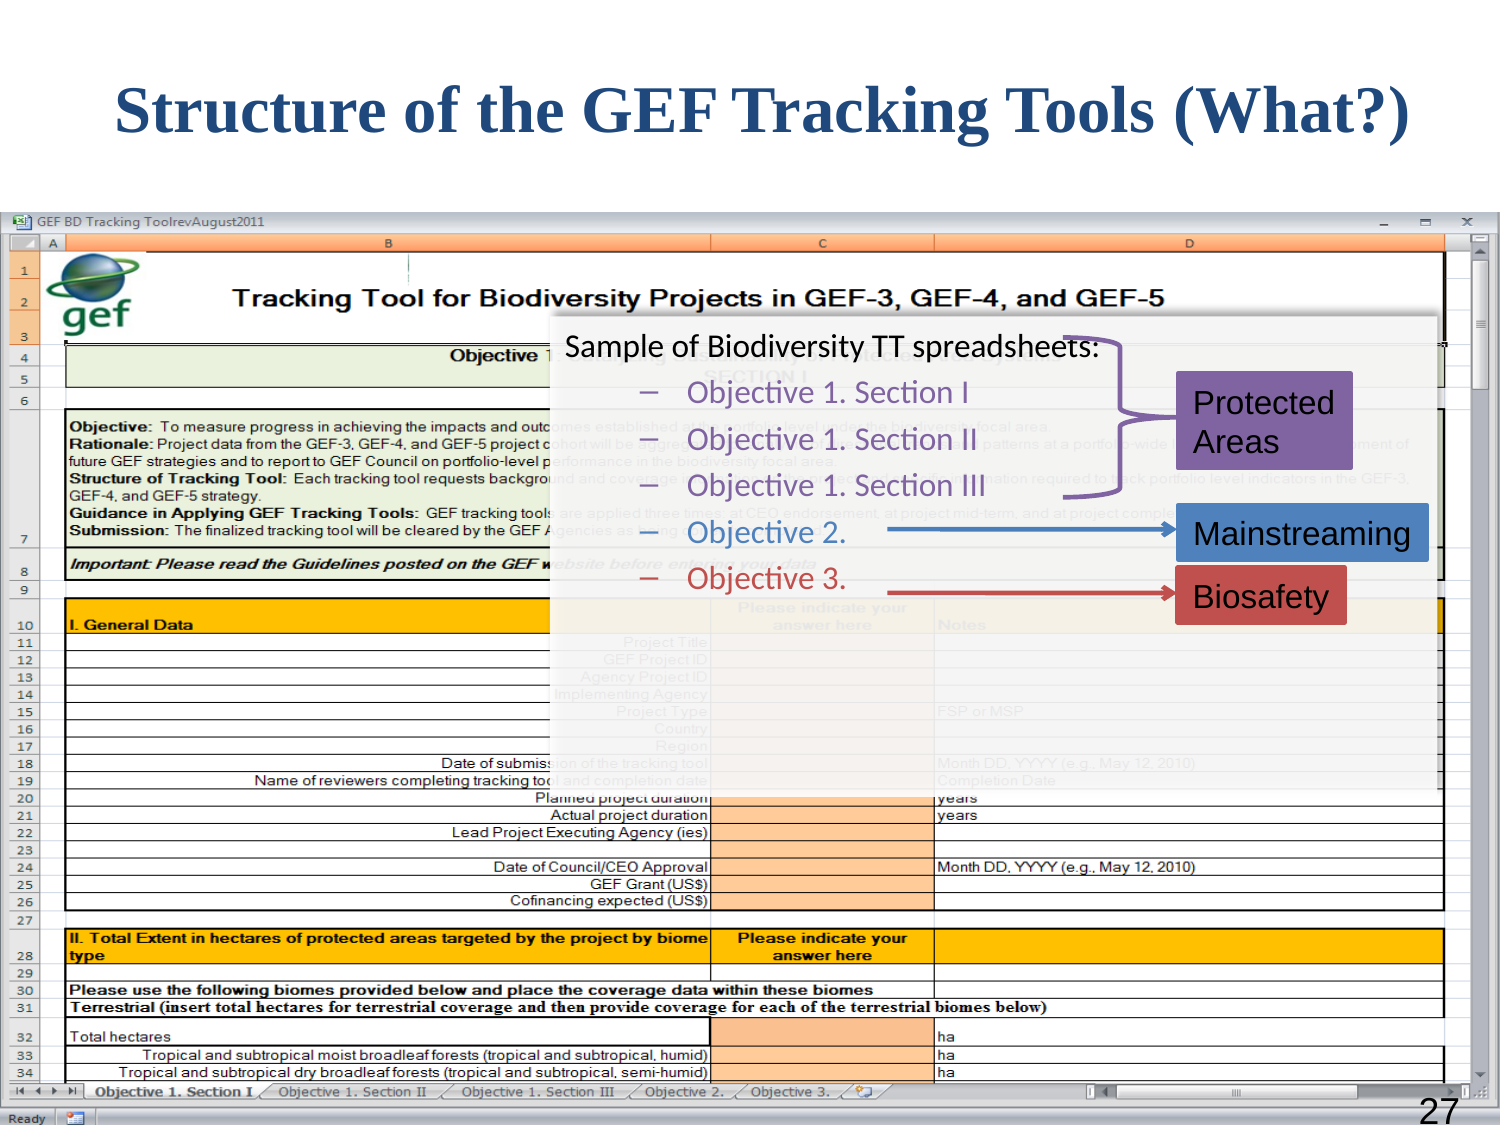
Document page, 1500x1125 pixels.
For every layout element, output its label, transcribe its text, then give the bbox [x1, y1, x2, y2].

picture [0, 212, 1500, 1125]
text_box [887, 337, 1429, 624]
title Structure of the GEF Tracking Tools (What?) [37, 12, 1488, 201]
